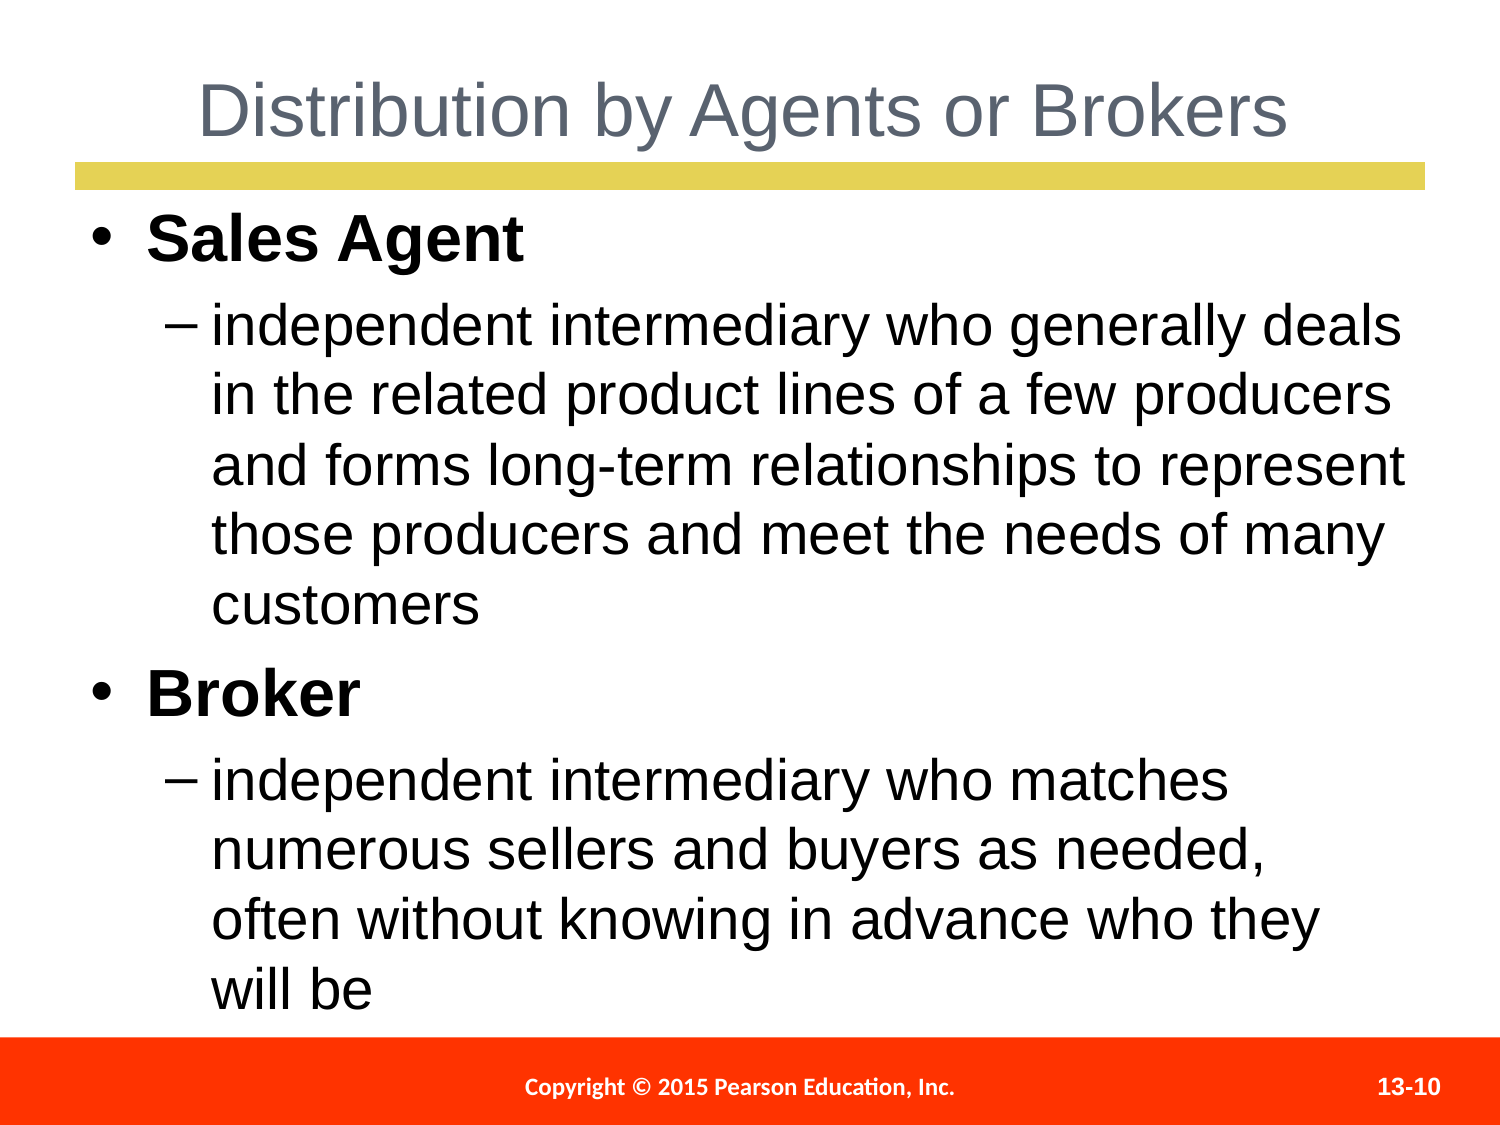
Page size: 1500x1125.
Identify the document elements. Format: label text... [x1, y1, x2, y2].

list Sales Agent independent intermediary who generally deals in the related product lines of a few producers and forms long-term relationships to represent those producers and meet the needs of many customers Broker independent intermediary who matches numerous sellers and buyers as needed, often without knowing in advance who they will be [74, 187, 1426, 993]
title Distribution by Agents or Brokers [49, 12, 1438, 201]
